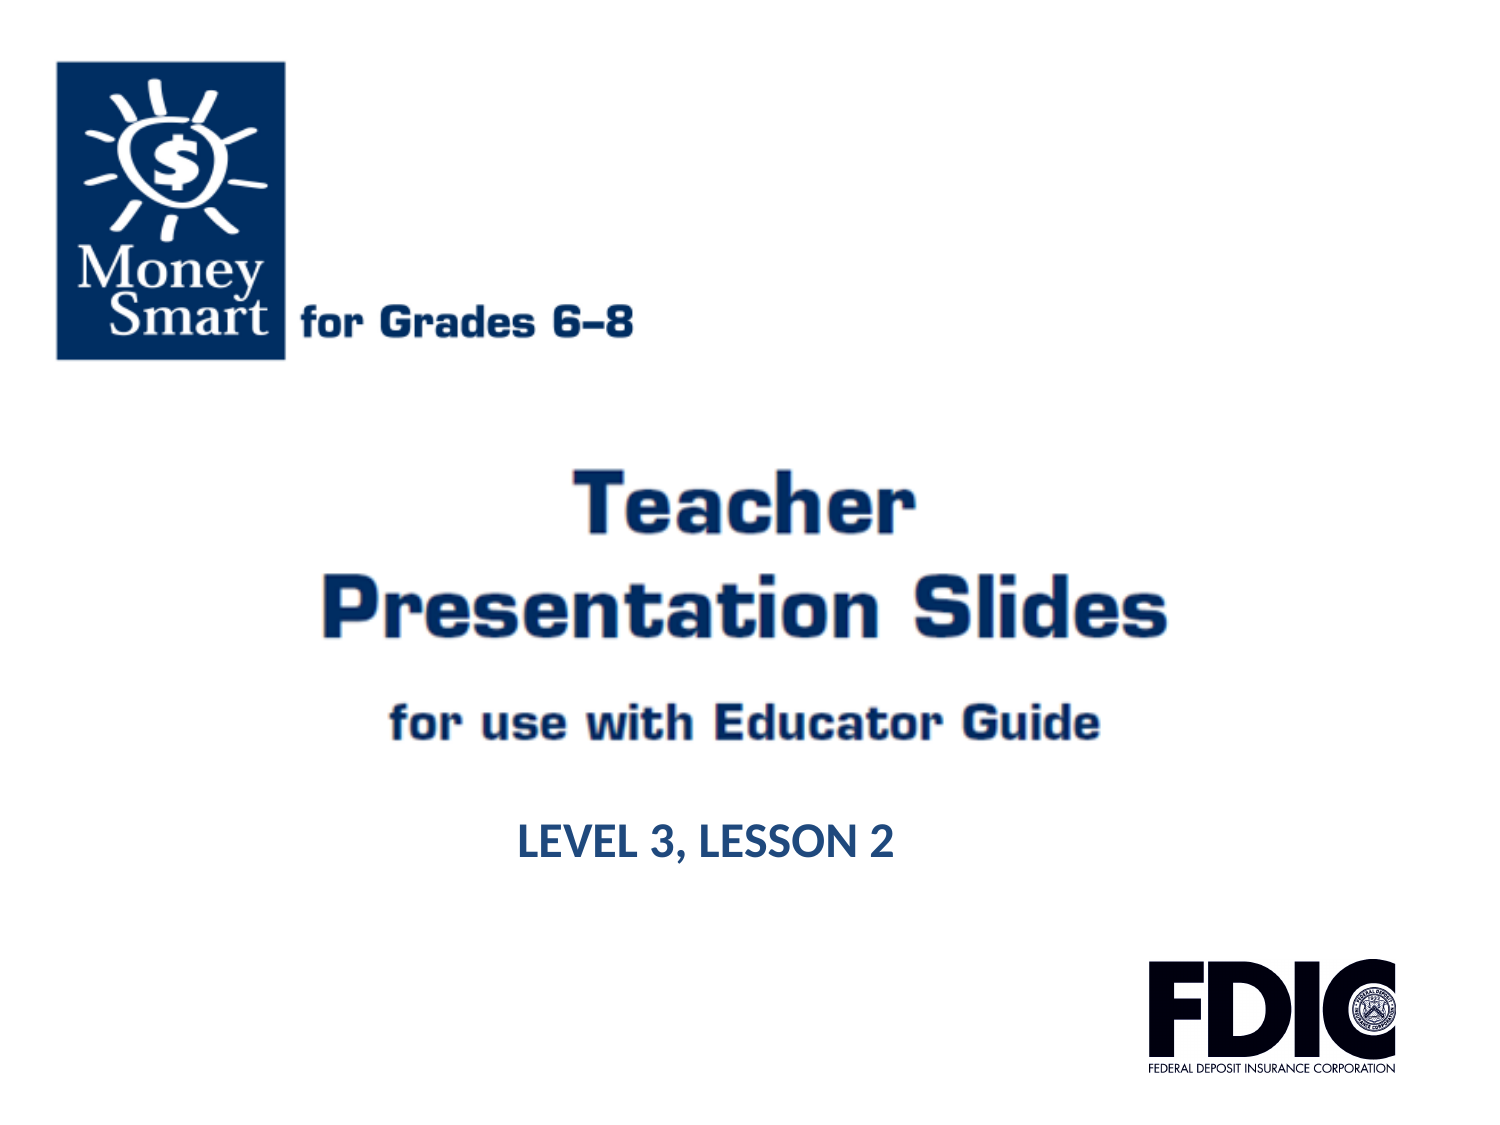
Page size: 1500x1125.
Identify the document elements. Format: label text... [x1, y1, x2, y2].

picture [295, 449, 1208, 801]
picture [49, 49, 651, 363]
text_box LEVEL 3, LESSON 2 [487, 810, 925, 875]
picture [1149, 959, 1397, 1073]
